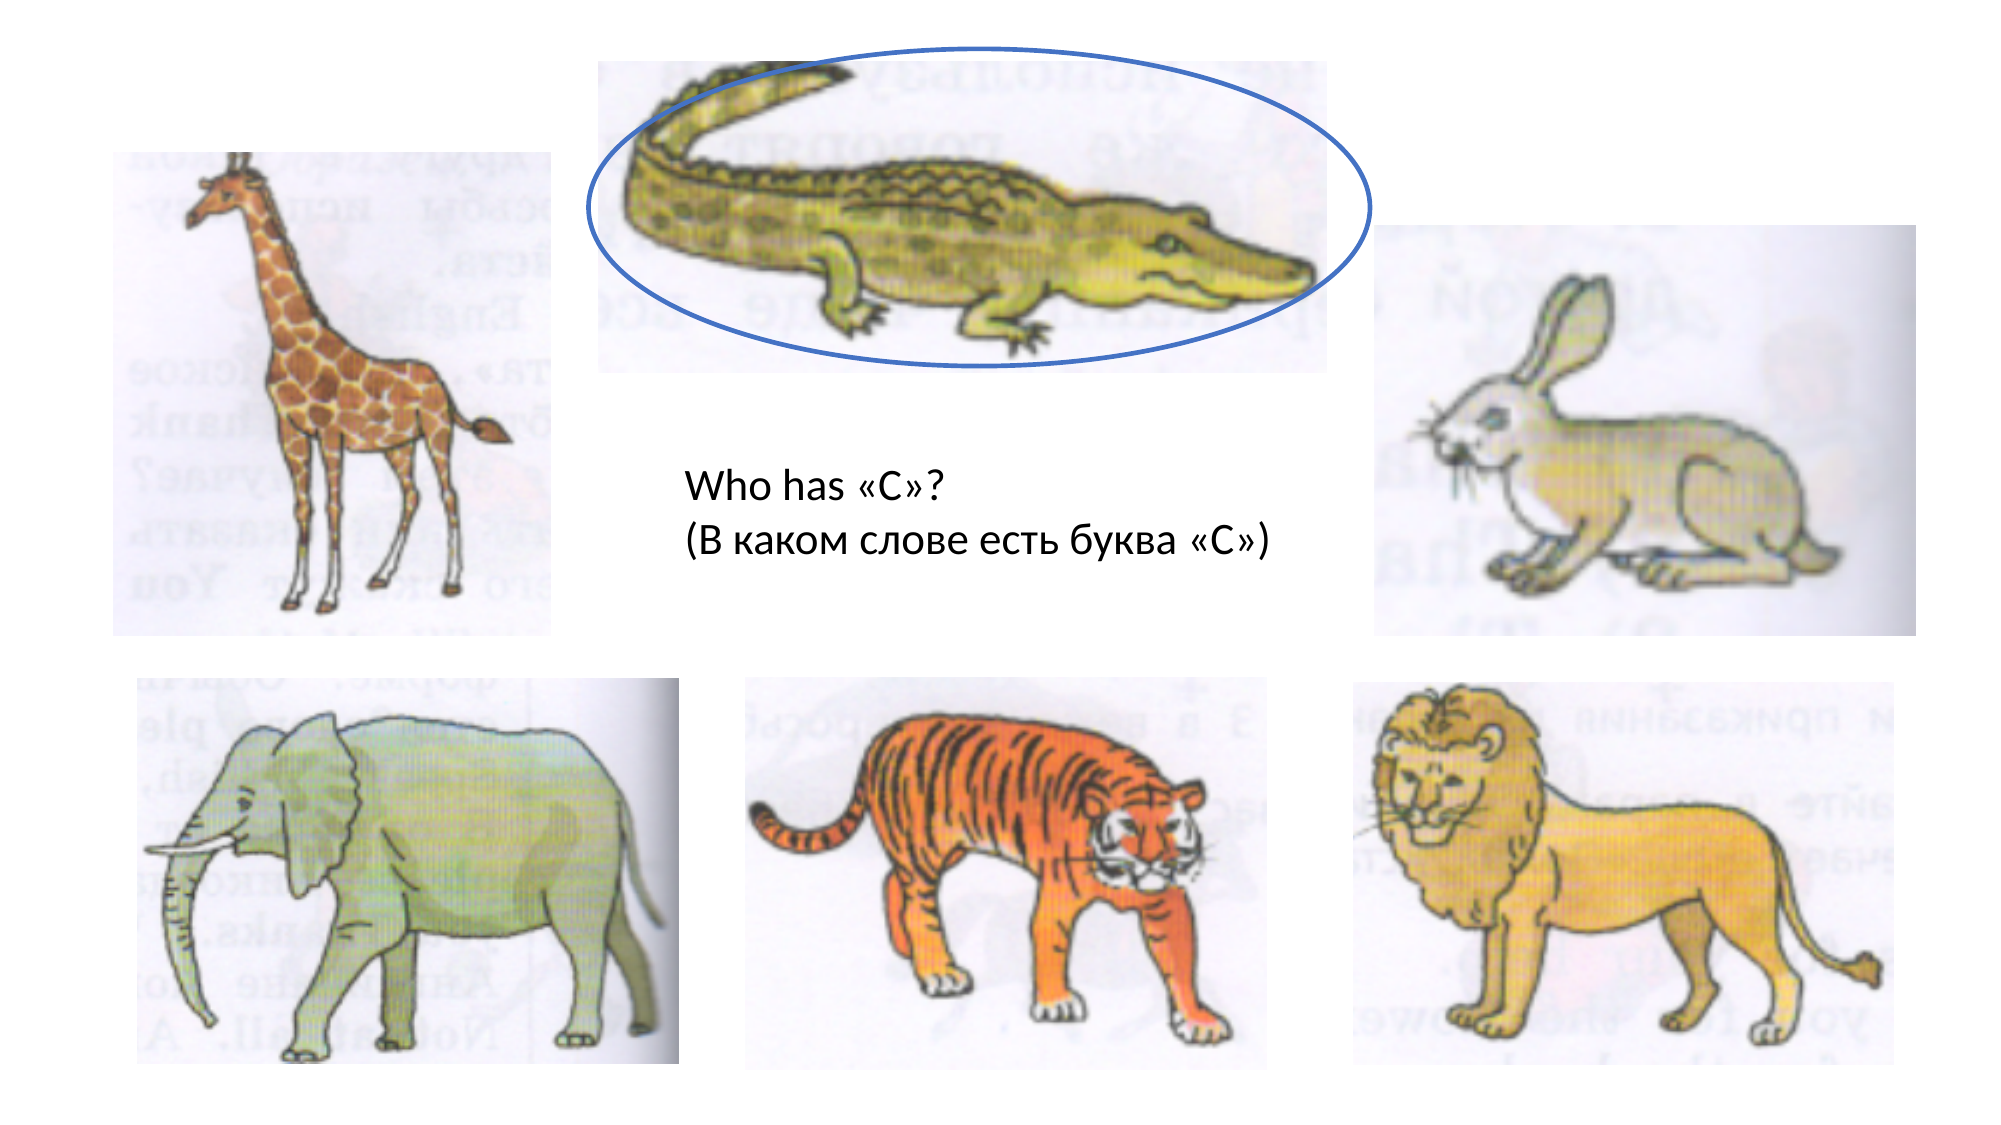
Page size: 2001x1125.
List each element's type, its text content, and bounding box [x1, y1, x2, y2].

text_box [1327, 133, 1372, 282]
list Who has «С»? (В каком слове есть буква «С») [669, 453, 1351, 604]
text_box [823, 47, 1136, 61]
picture [137, 678, 679, 1064]
picture [113, 152, 551, 636]
text_box [587, 170, 598, 245]
picture [1353, 682, 1894, 1065]
picture [745, 677, 1267, 1070]
picture [598, 61, 1327, 373]
picture [1374, 224, 1916, 636]
